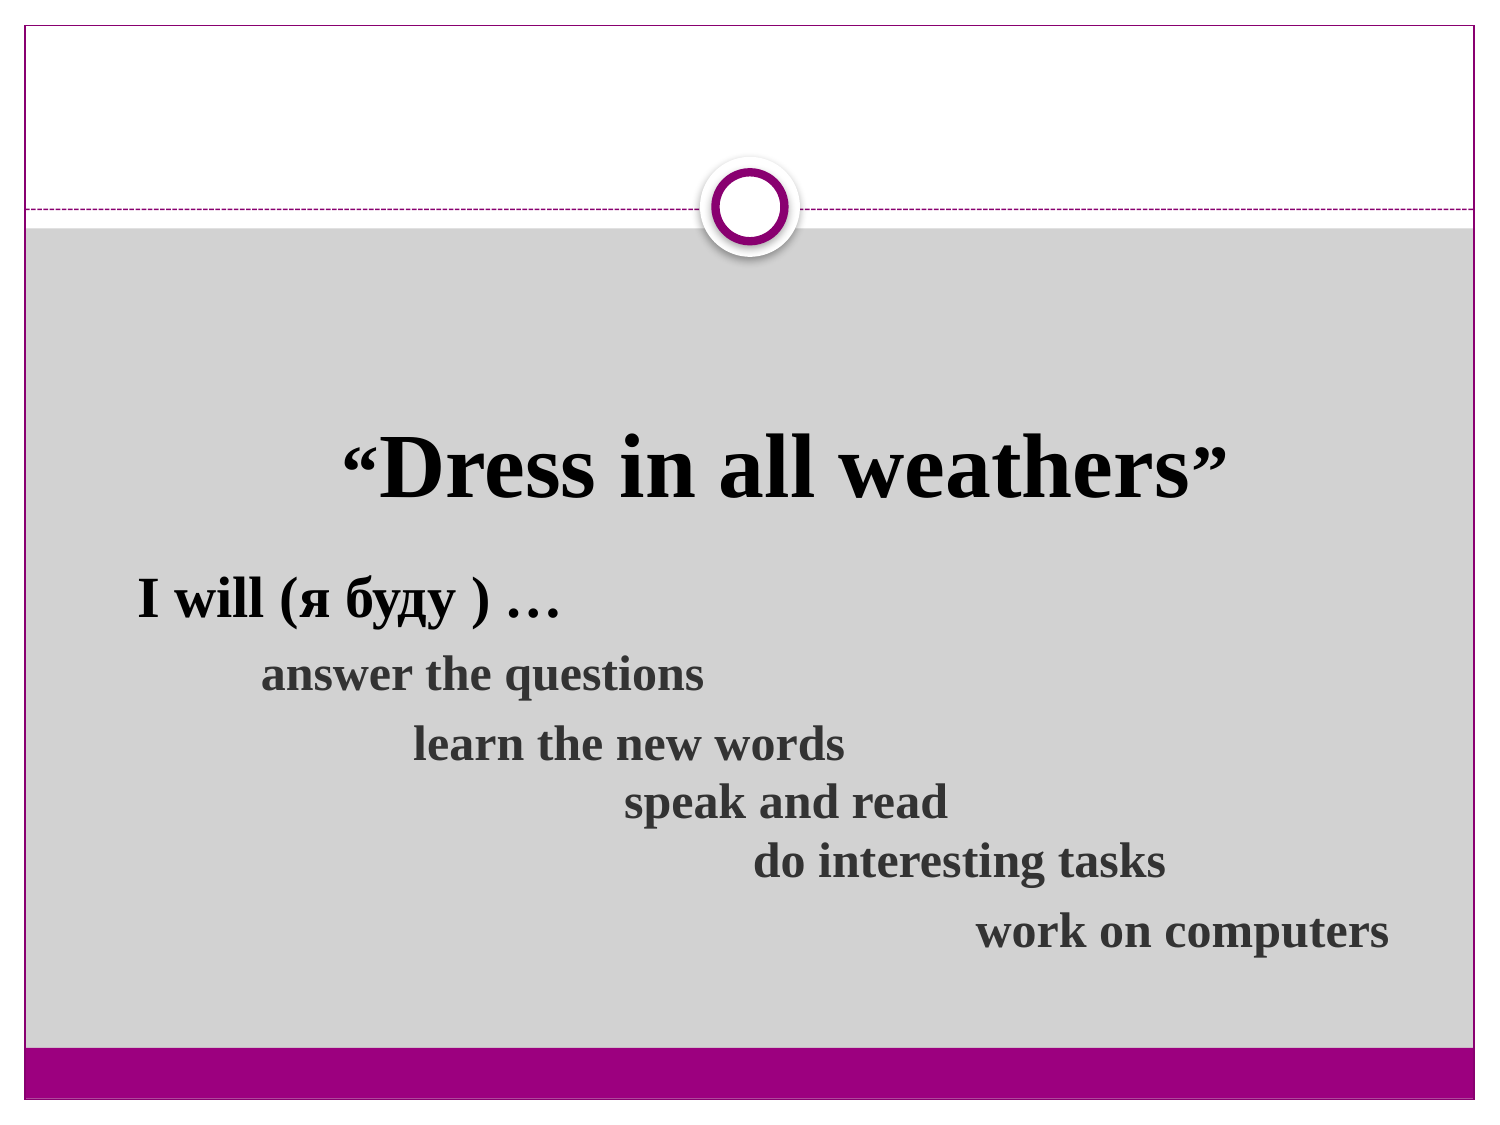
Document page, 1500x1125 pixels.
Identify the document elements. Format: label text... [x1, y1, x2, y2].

text_box work on computers [960, 890, 1500, 966]
list [70, 70, 1466, 211]
text_box speak and read [609, 761, 1360, 837]
text_box answer the questions [246, 632, 762, 708]
text_box I will (я буду ) … [107, 551, 579, 637]
text_box do interesting tasks [738, 820, 1500, 895]
text_box learn the new words [398, 703, 1043, 778]
text_box “Dress in all weathers” [234, 398, 1336, 524]
